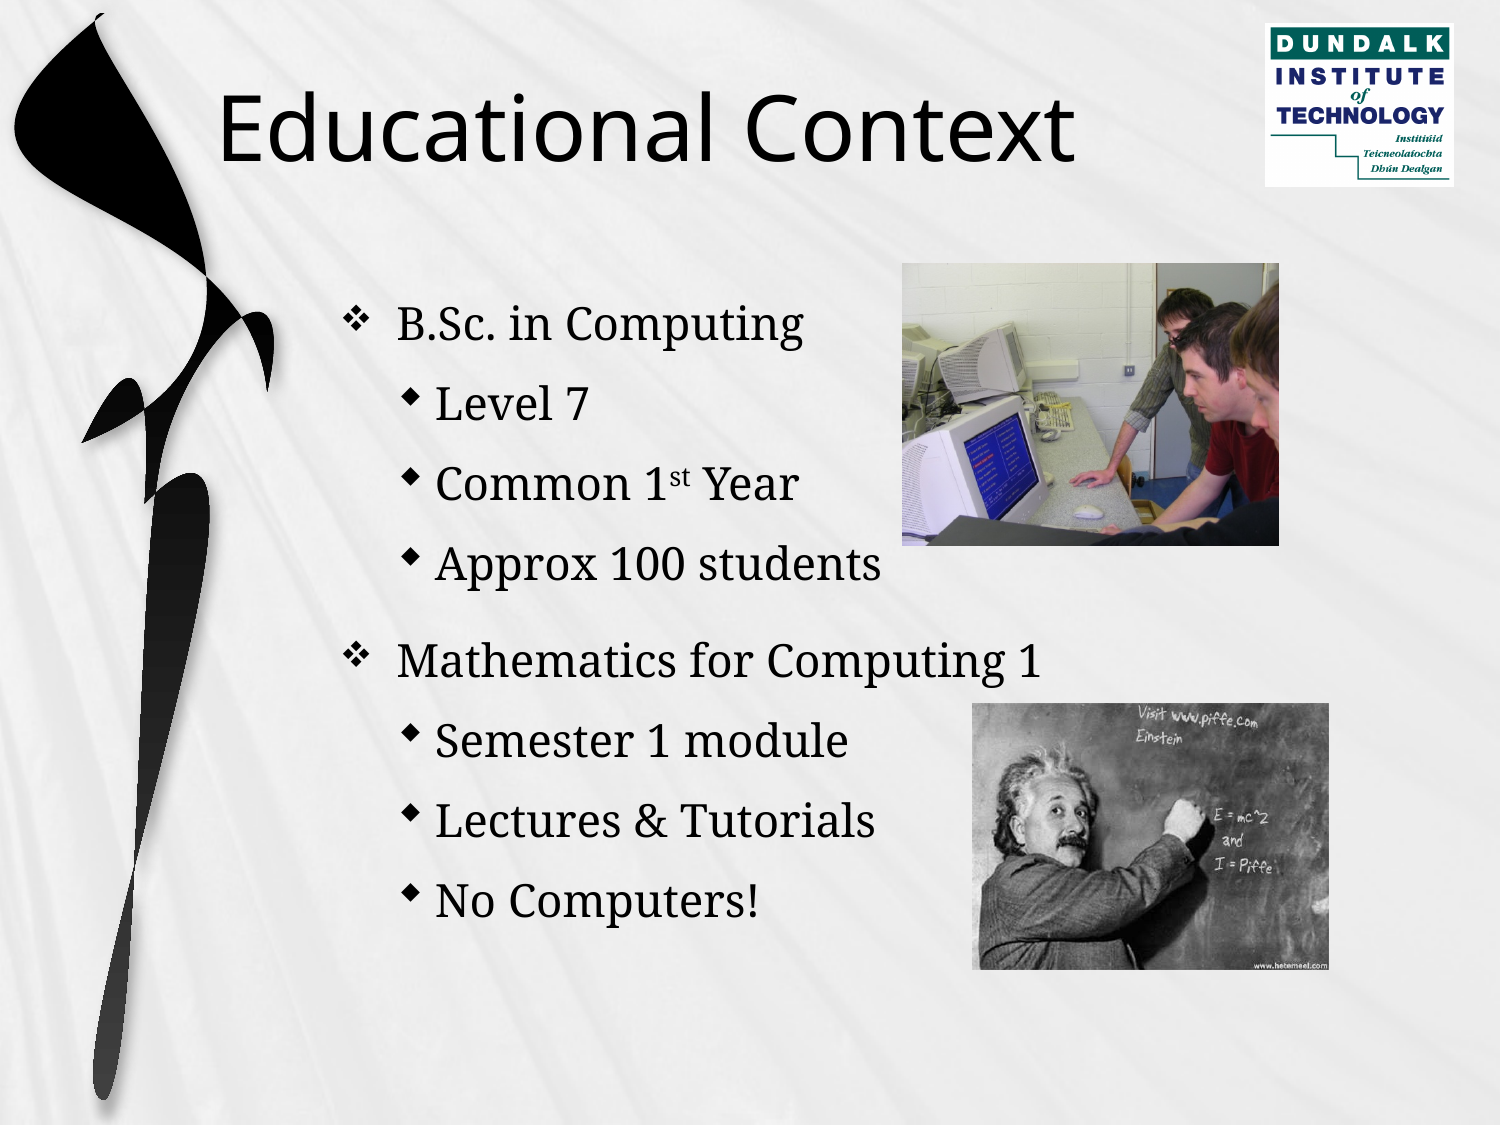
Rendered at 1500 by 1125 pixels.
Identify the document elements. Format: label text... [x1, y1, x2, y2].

picture [972, 703, 1329, 970]
picture [902, 263, 1279, 546]
title Educational Context [200, 12, 1317, 238]
picture [1265, 23, 1454, 187]
list B.Sc. in Computing Level 7 Common 1st Year Approx 100 students Mathematics for Computing 1 Semester 1 module Lectures & Tutorials No Computers! [324, 287, 1316, 1005]
